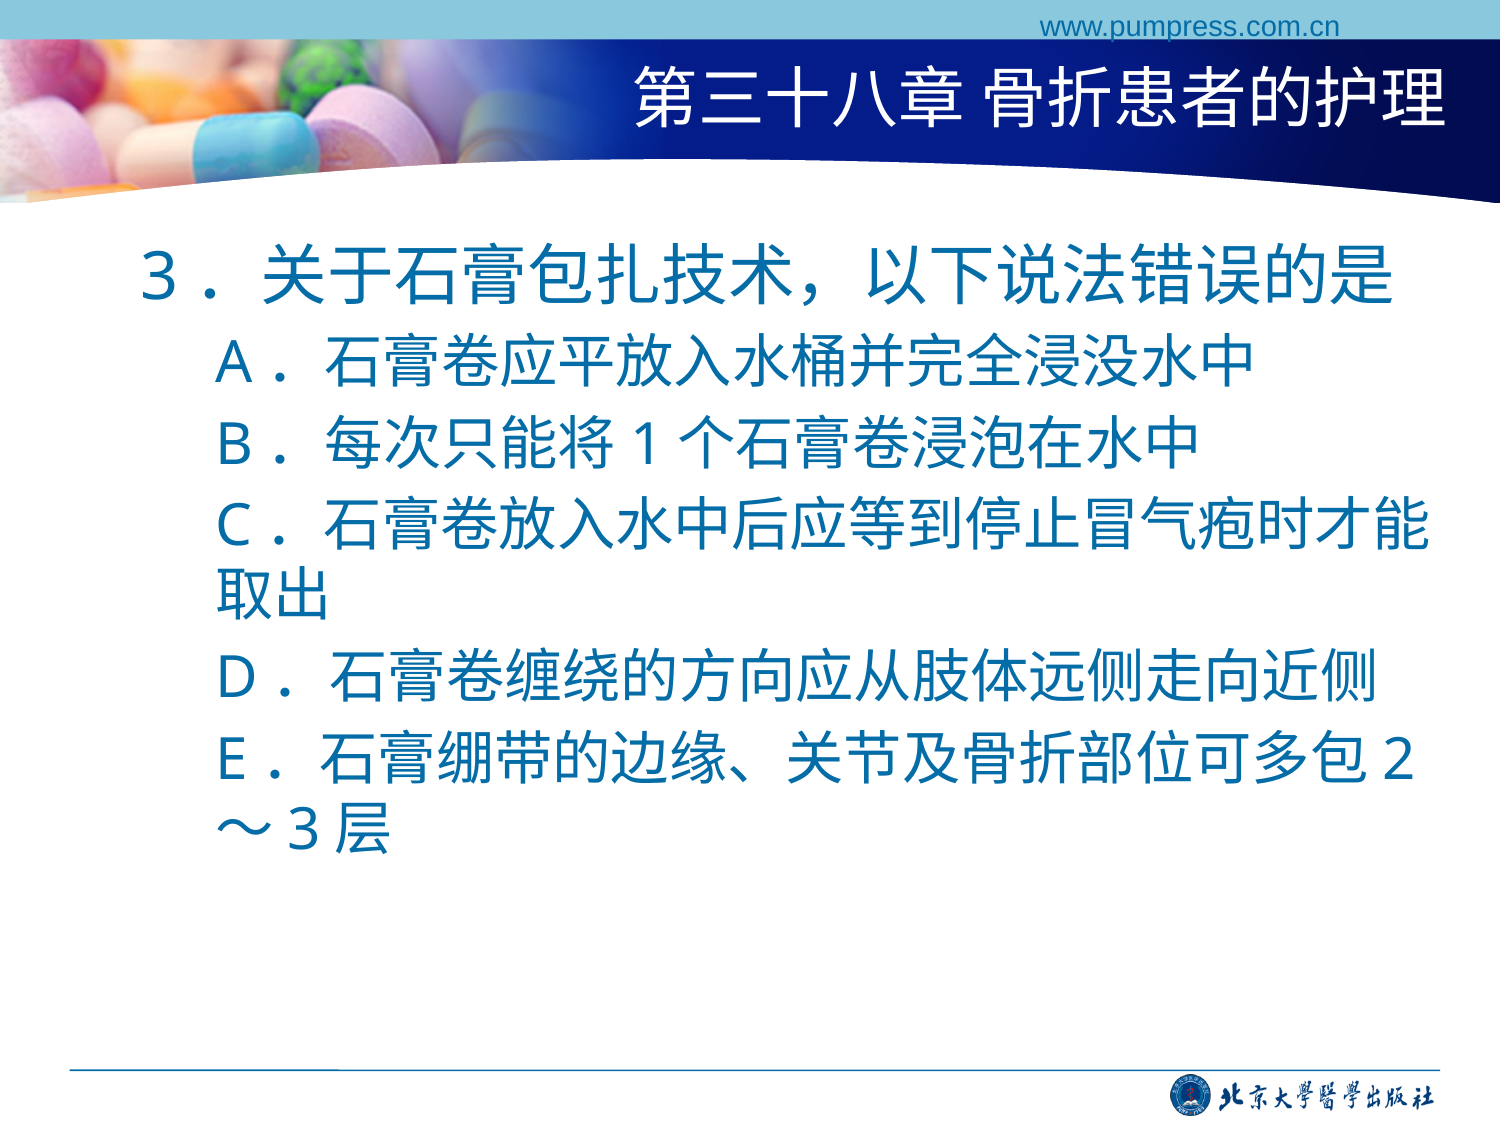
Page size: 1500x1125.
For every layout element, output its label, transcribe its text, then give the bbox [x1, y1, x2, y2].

list 3．关于石膏包扎技术，以下说法错误的是 A．石膏卷应平放入水桶并完全浸没水中 B．每次只能将1个石膏卷浸泡在水中 C．石膏卷放入水中后应等到停止冒气疱时才能取出 D．石膏卷缠绕的方向应从肢体远侧走向近侧 E．石膏绷带的边缘、关节及骨折部位可多包2～3层 [49, 224, 1463, 1026]
slide_number www.pumpress.com.cn [1025, 0, 1463, 38]
title 第三十八章 骨折患者的护理 [137, 49, 1463, 143]
picture [0, 40, 1500, 203]
picture [1170, 1074, 1436, 1118]
